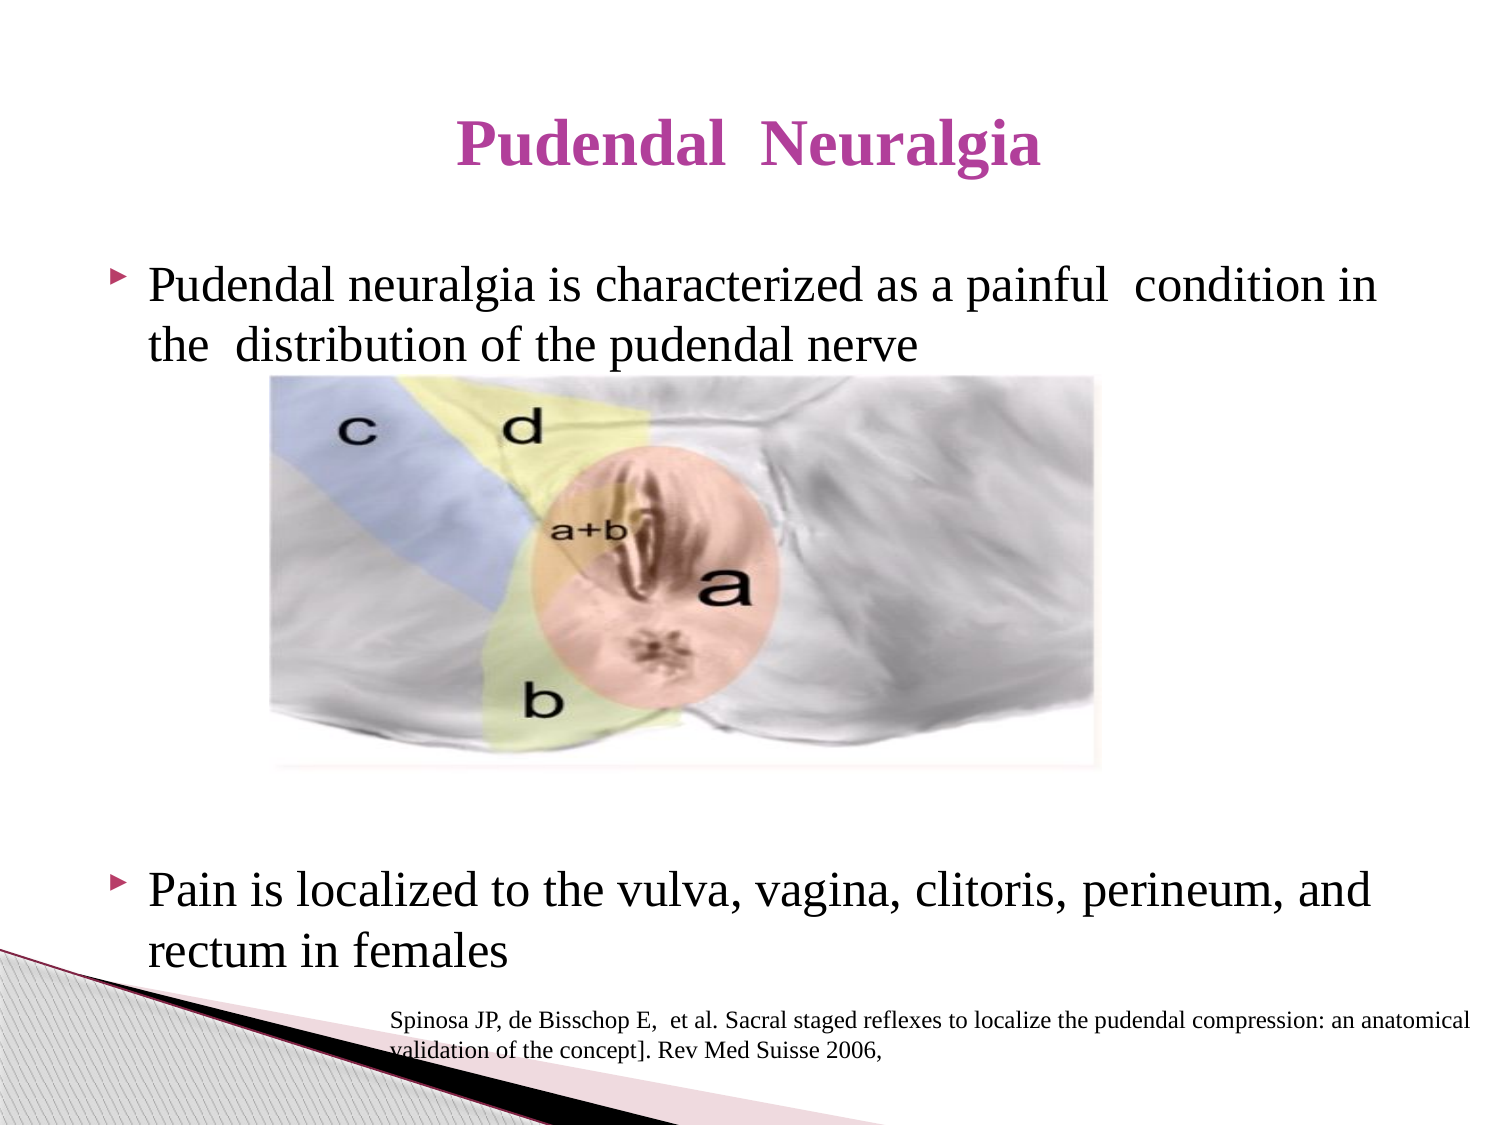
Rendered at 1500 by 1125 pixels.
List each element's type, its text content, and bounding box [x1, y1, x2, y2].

text_box Spinosa JP, de Bisschop E, et al. Sacral staged reflexes to localize the pudendal compression: an anatomical validation of the concept]. Rev Med Suisse 2006, [374, 996, 1500, 1071]
picture [269, 374, 1102, 774]
title Pudendal Neuralgia [75, 45, 1425, 233]
list Pudendal neuralgia is characterized as a painful condition in the distribution of the pudendal nerve Pain is localized to the vulva, vagina, clitoris, perineum, and rectum in females [75, 243, 1425, 986]
